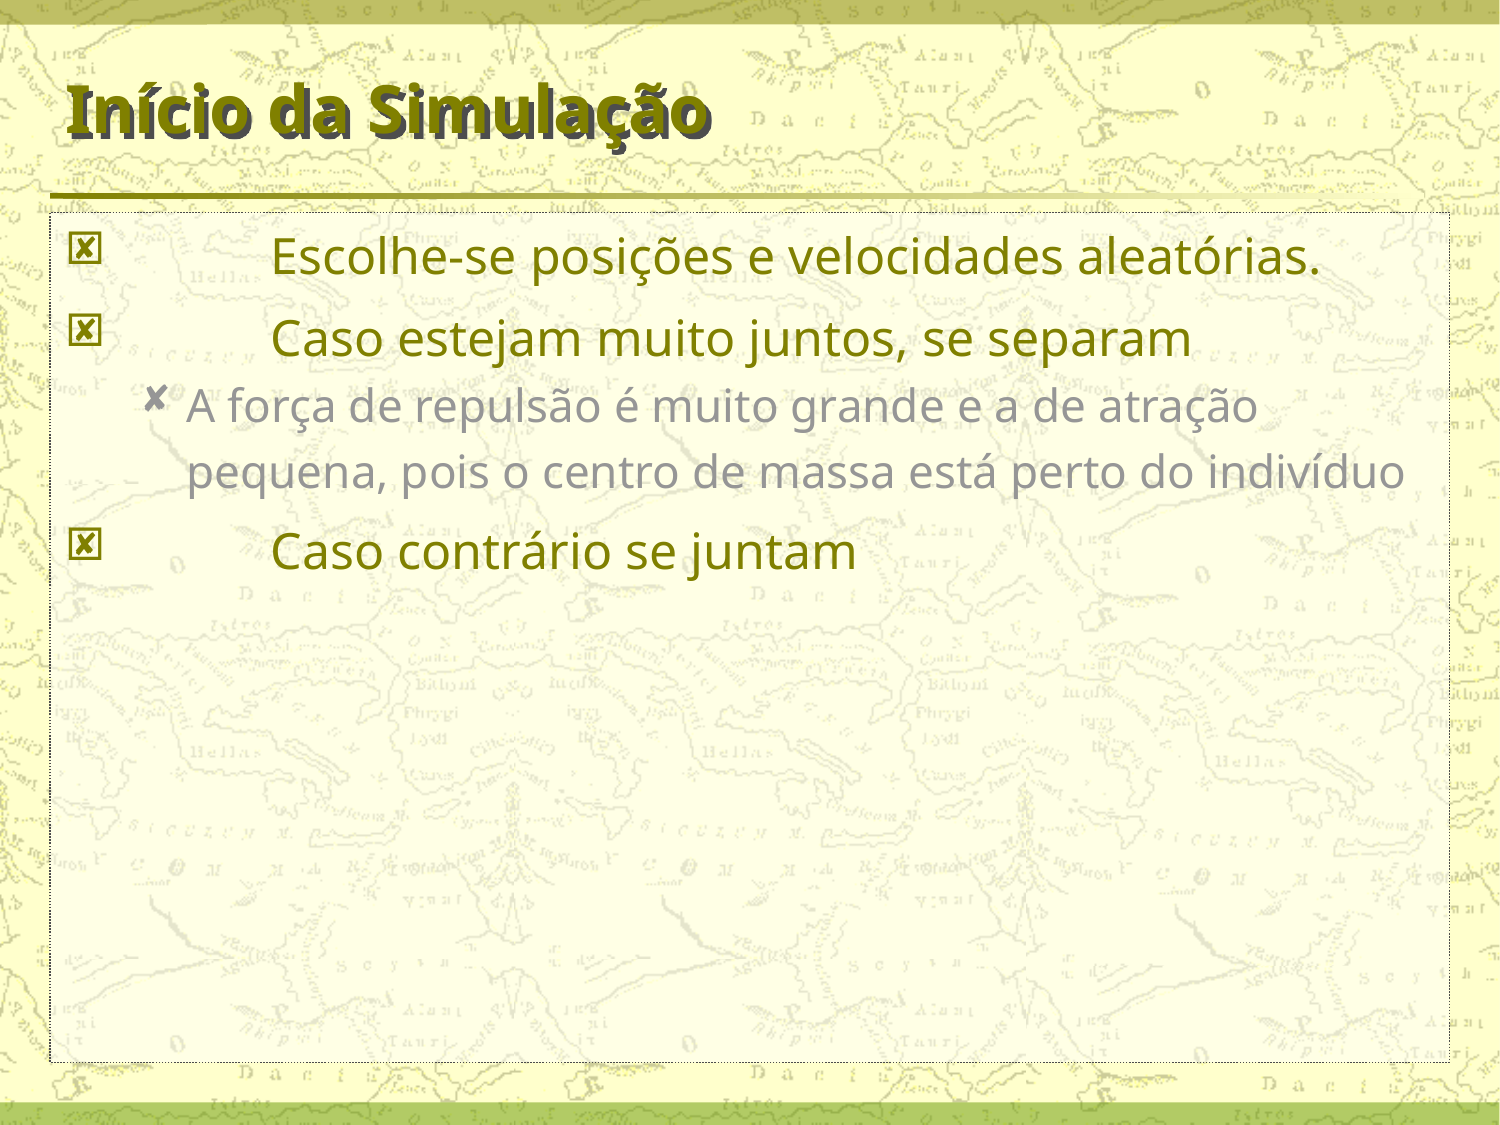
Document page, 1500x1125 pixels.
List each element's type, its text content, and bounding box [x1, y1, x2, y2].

list Escolhe-se posições e velocidades aleatórias. Caso estejam muito juntos, se separam A força de repulsão é muito grande e a de atração pequena, pois o centro de massa está perto do indivíduo Caso contrário se juntam [49, 212, 1450, 1063]
picture [0, 25, 1500, 1102]
title Início da Simulação [50, 8, 1450, 206]
